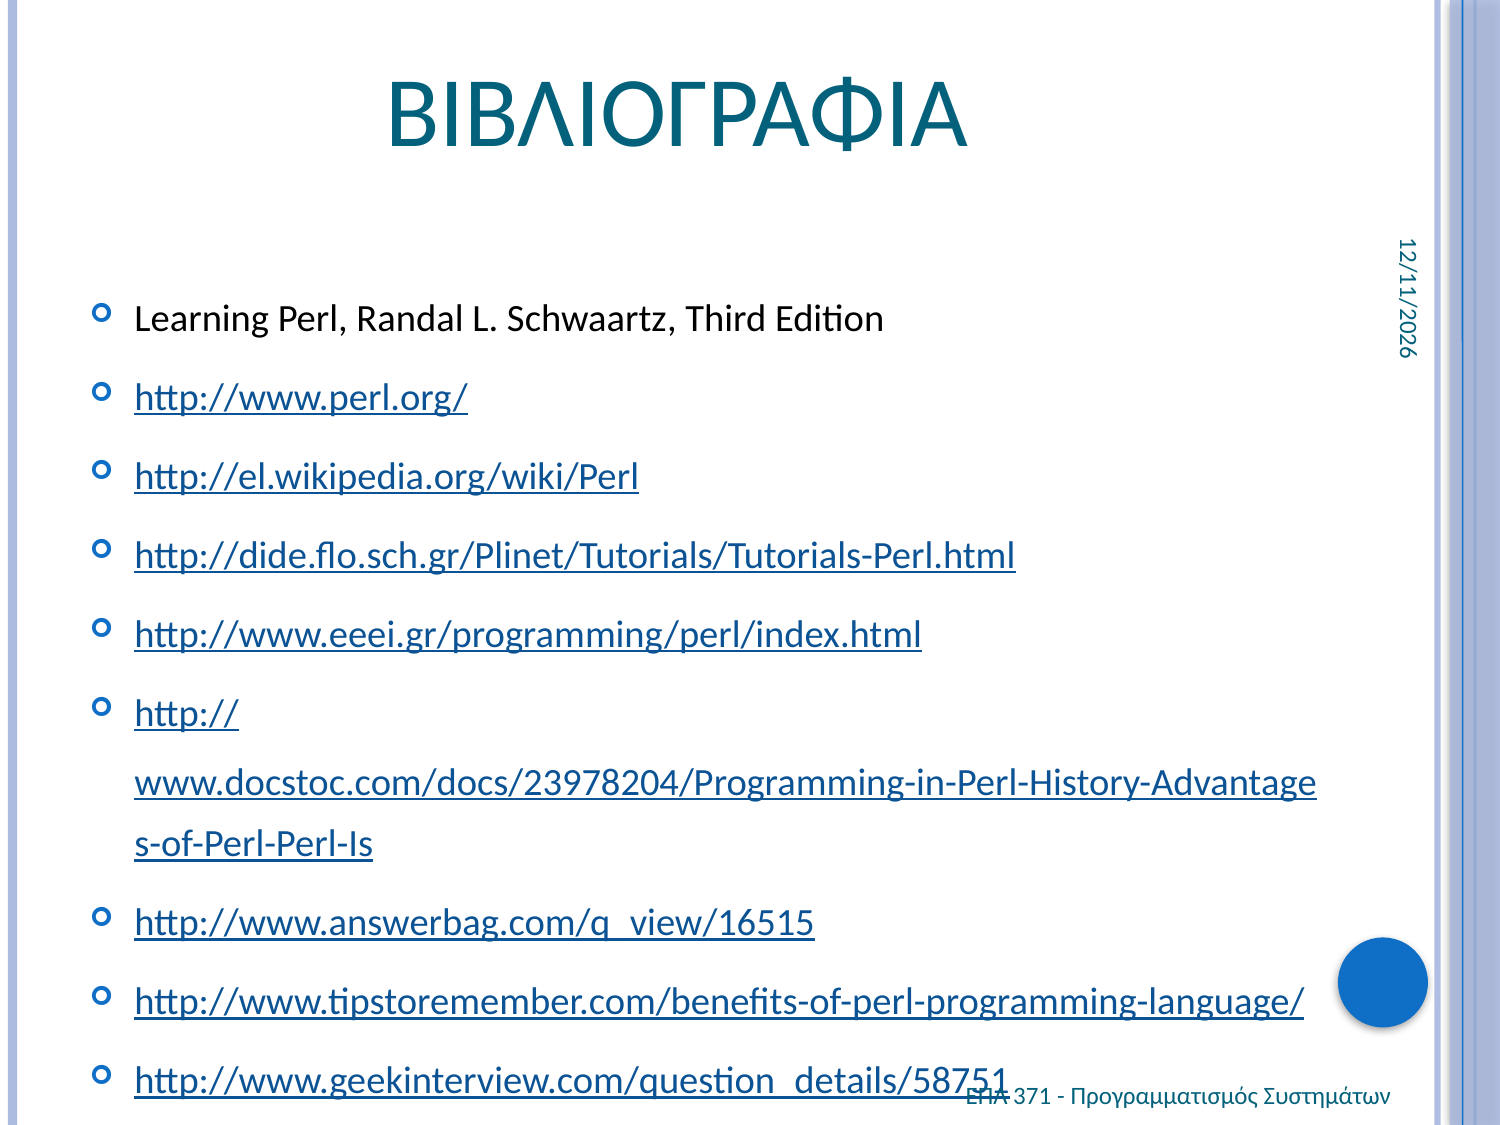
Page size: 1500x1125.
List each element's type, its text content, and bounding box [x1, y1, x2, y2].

list Learning Perl, Randal L. Schwaartz, Third Edition http://www.perl.org/ http://el.wikipedia.org/wiki/Perl http://dide.flo.sch.gr/Plinet/Tutorials/Tutorials-Perl.html http://www.eeei.gr/programming/perl/index.html http://www.docstoc.com/docs/23978204/Programming-in-Perl-History-Advantages-of-Perl-Perl-Is http://www.answerbag.com/q_view/16515 http://www.tipstoremember.com/benefits-of-perl-programming-language/ http://www.geekinterview.com/question_details/58751 [75, 262, 1344, 1062]
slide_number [1378, 43, 1442, 374]
title ΒΙΒΛΙΟΓΡΑΦΙΑ [64, 30, 1290, 174]
footer ΕΠΛ 371 - Προγραμματισμός Συστημάτων [950, 1065, 1476, 1125]
